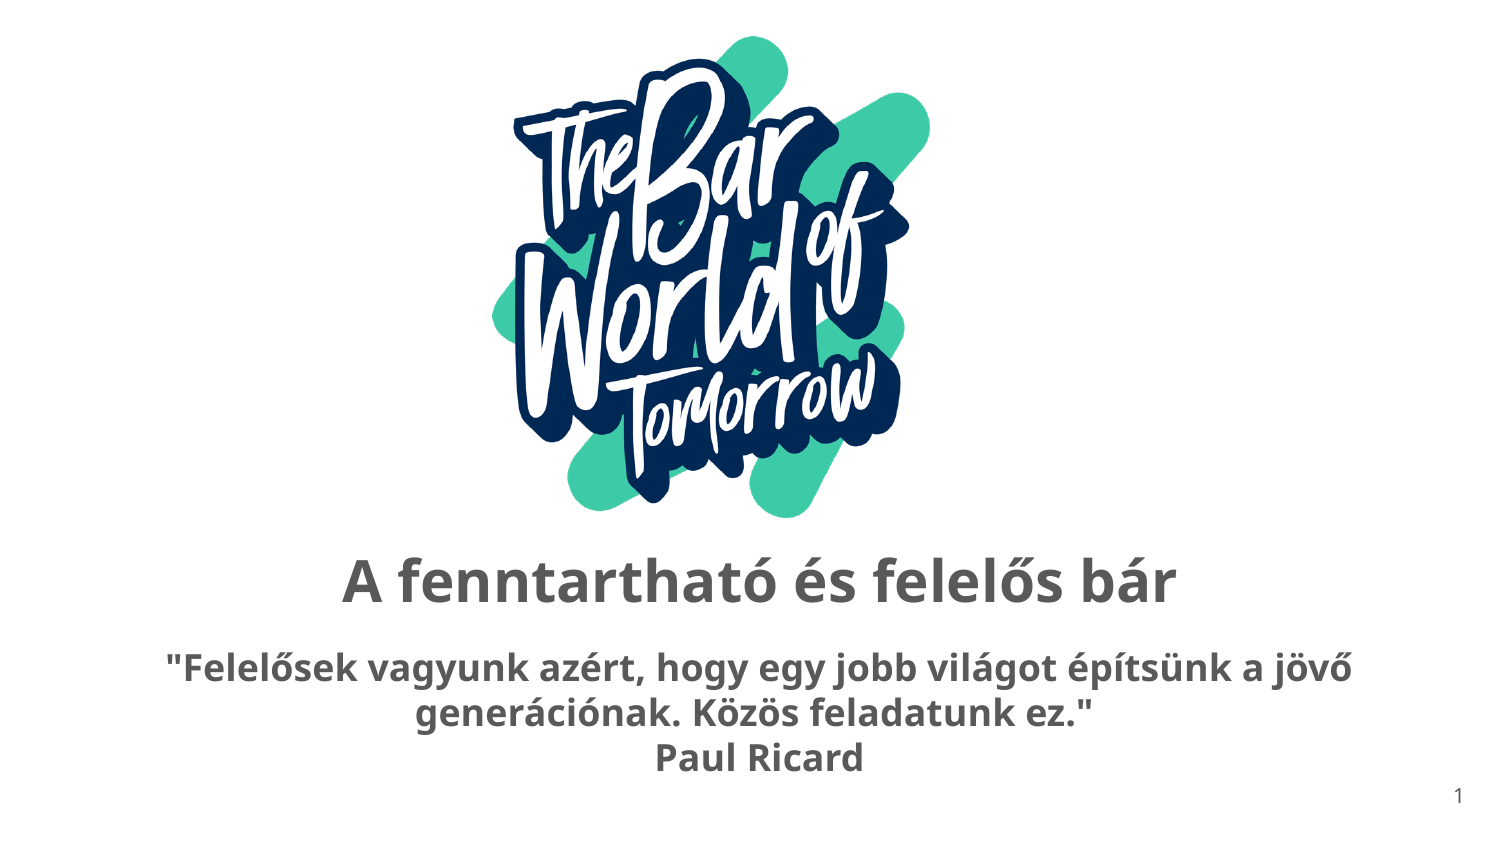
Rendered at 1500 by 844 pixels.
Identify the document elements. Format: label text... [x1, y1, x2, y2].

subtitle A fenntartható és felelős bár [85, 528, 1436, 618]
text_box "Felelősek vagyunk azért, hogy egy jobb világot építsünk a jövő generációnak. Közös feladatunk ez." Paul Ricard [84, 629, 1435, 808]
picture [492, 36, 930, 518]
slide_number 1 [1389, 764, 1480, 830]
